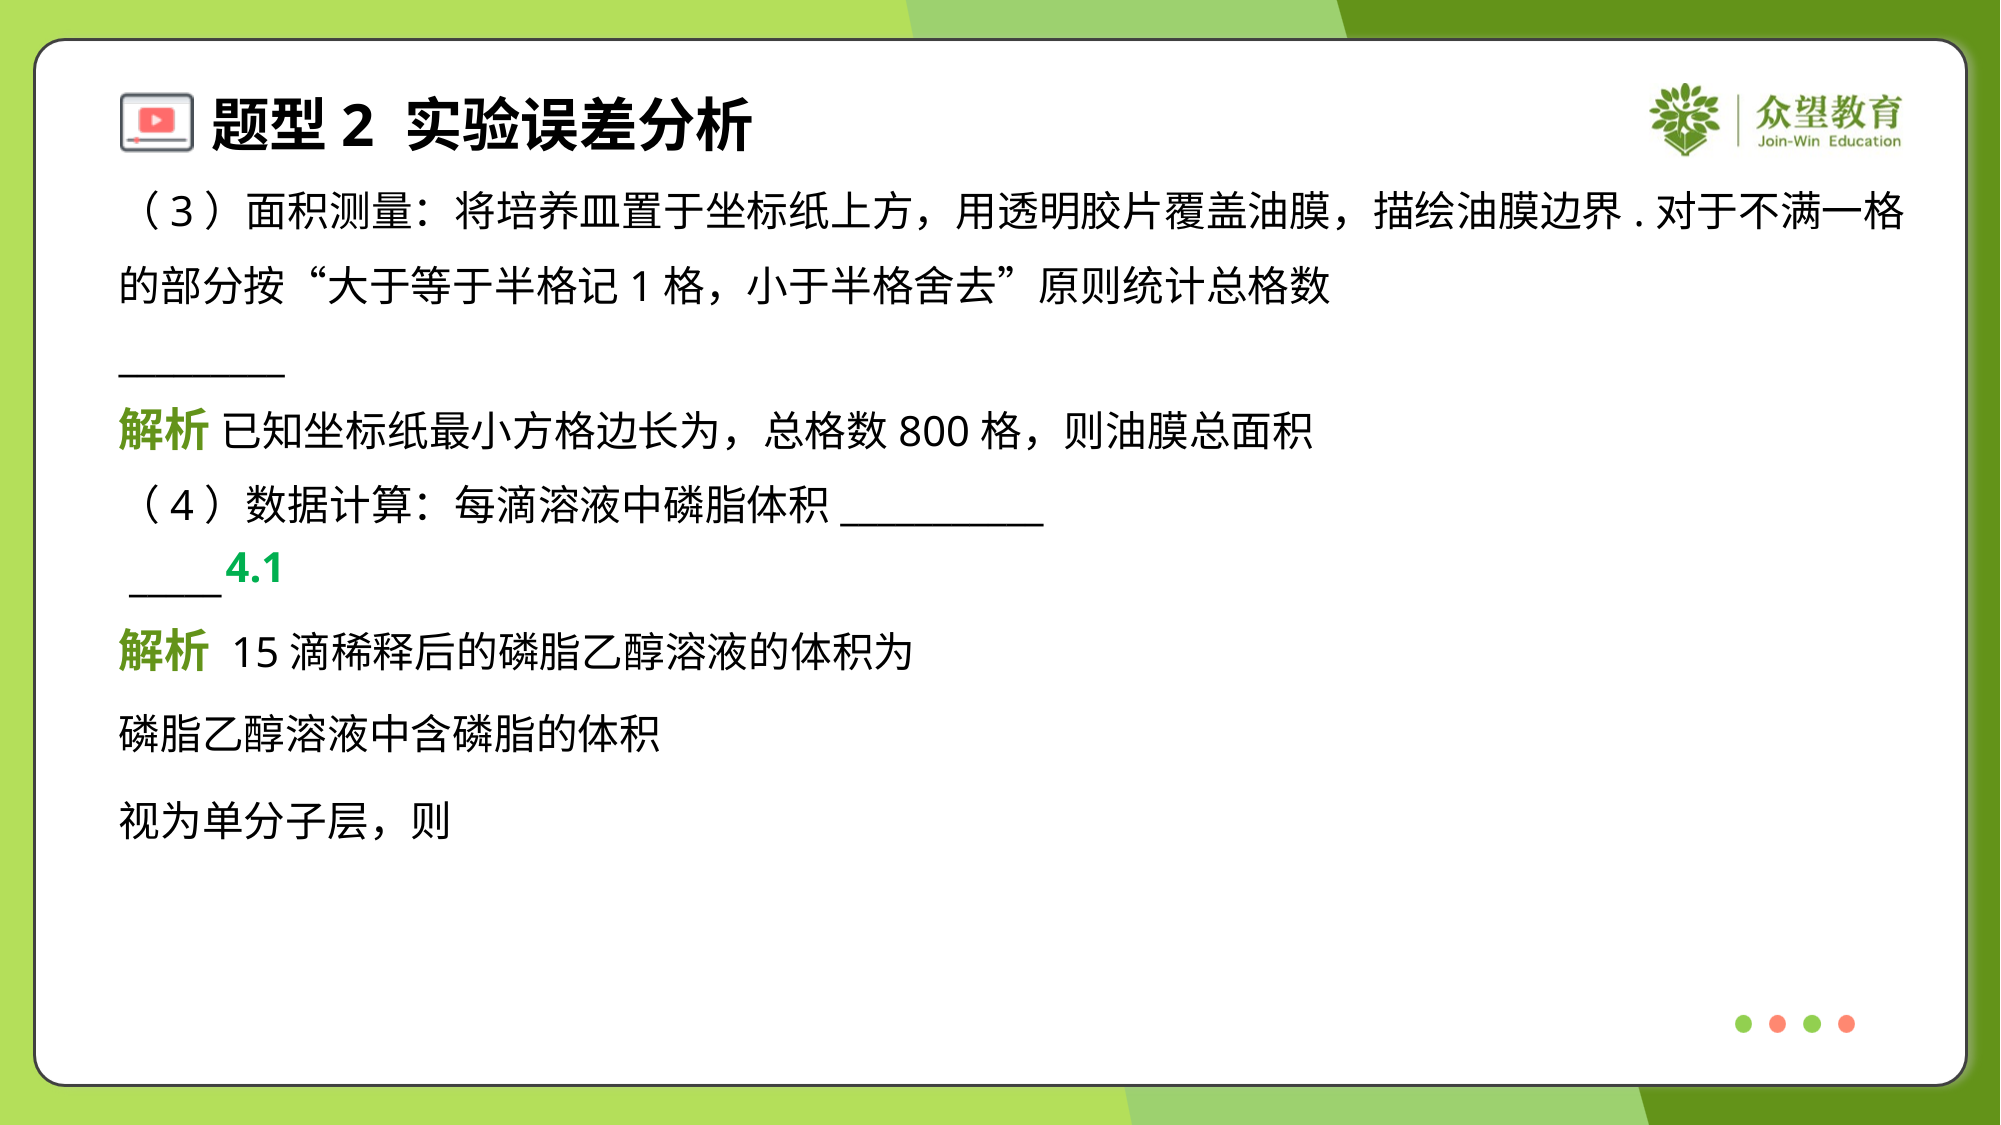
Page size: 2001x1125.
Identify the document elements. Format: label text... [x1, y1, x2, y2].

picture [0, 0, 2000, 1125]
text_box 4.1 [208, 519, 303, 584]
